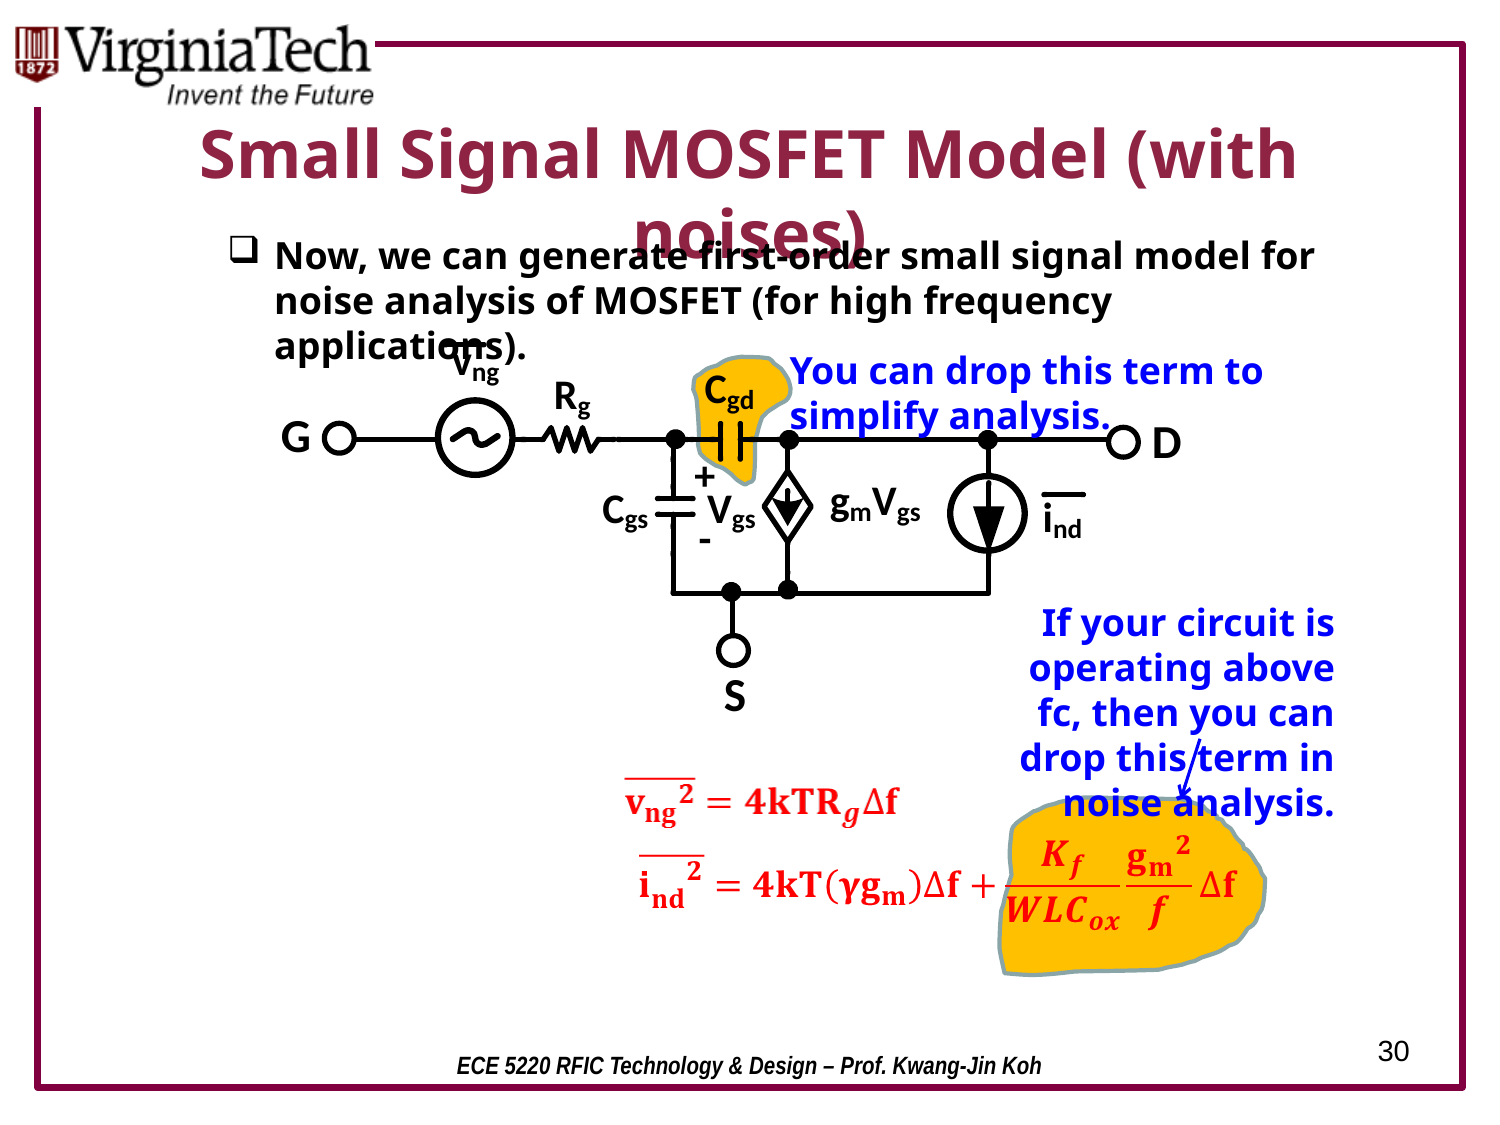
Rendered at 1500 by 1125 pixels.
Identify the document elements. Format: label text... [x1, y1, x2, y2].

text_box [997, 939, 1243, 978]
text_box If your circuit is operating above fc, then you can drop this term in noise analysis. [965, 591, 1350, 832]
text_box You can drop this term to simplify analysis. [1191, 339, 1397, 444]
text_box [965, 591, 1189, 785]
title Small Signal MOSFET Model (with noises) [75, 104, 1425, 213]
text_box [575, 823, 1300, 939]
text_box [1180, 738, 1201, 800]
picture [15, 24, 375, 107]
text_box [274, 324, 1188, 733]
text_box Now, we can generate first-order small signal model for noise analysis of MOSFET (for high frequency applications). [212, 224, 1363, 375]
text_box [587, 765, 938, 823]
slide_number 30 [1074, 1024, 1425, 1103]
